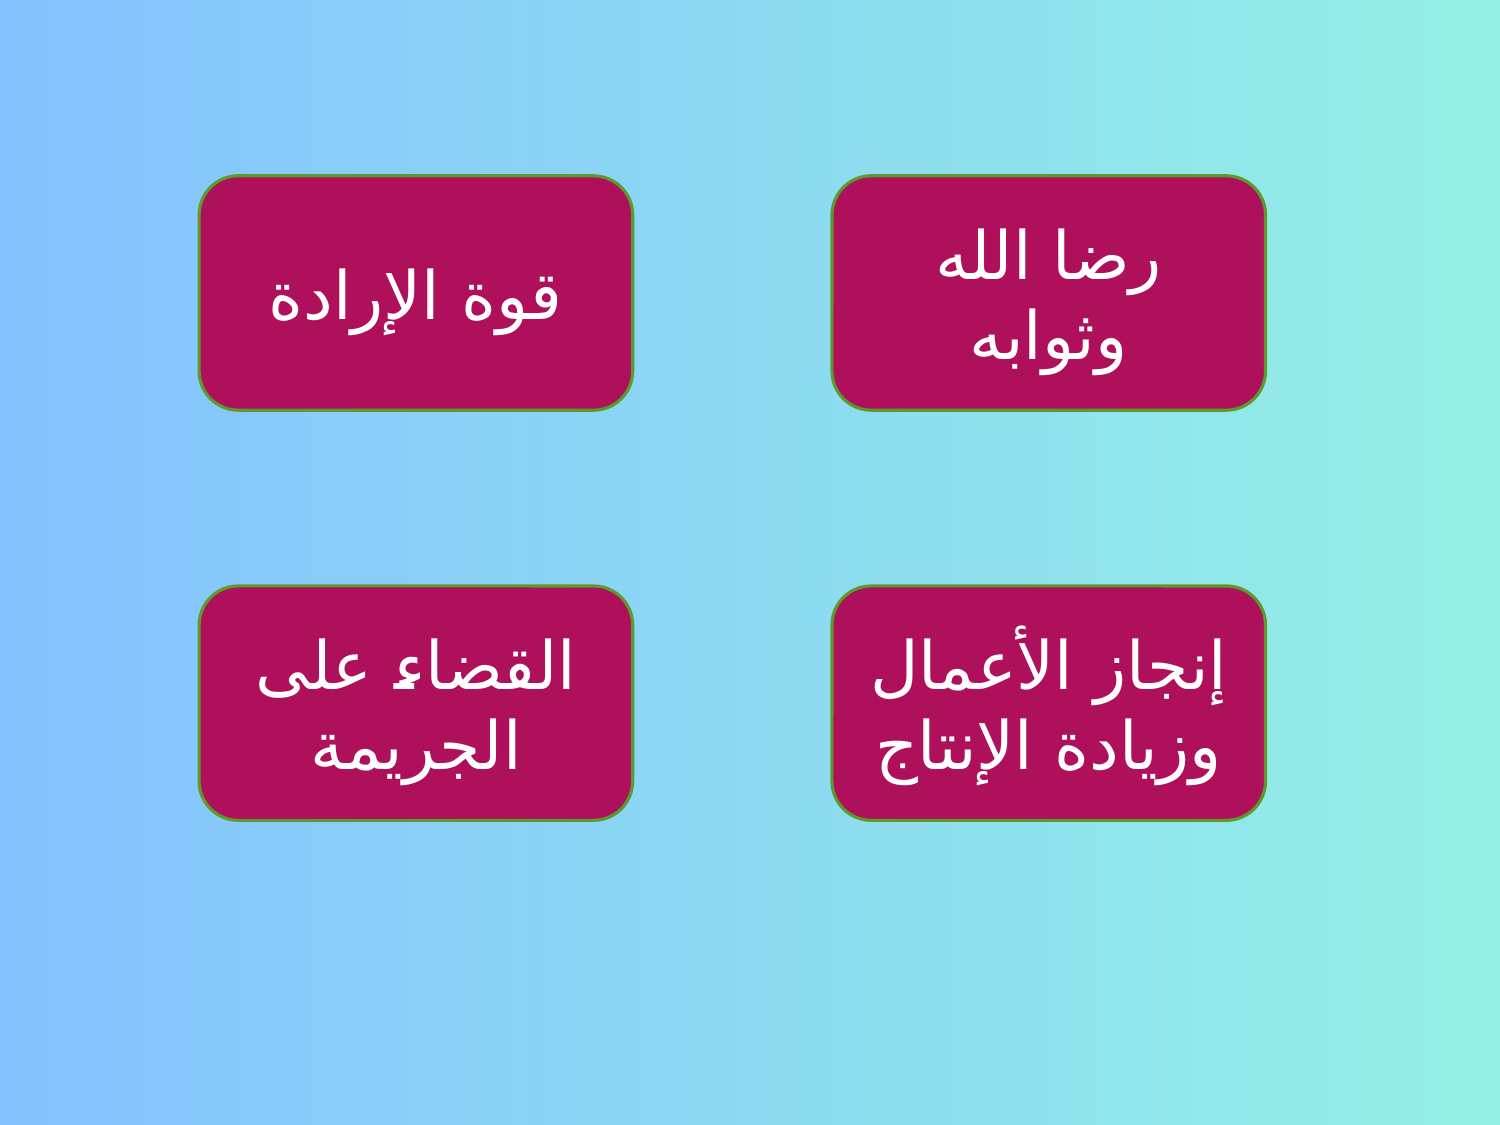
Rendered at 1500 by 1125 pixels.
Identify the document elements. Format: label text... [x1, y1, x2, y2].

text_box إنجاز الأعمال وزيادة الإنتاج [830, 584, 1268, 822]
text_box القضاء على الجريمة [197, 584, 635, 822]
text_box رضا الله وثوابه [830, 174, 1268, 412]
text_box قوة الإرادة [197, 174, 635, 412]
